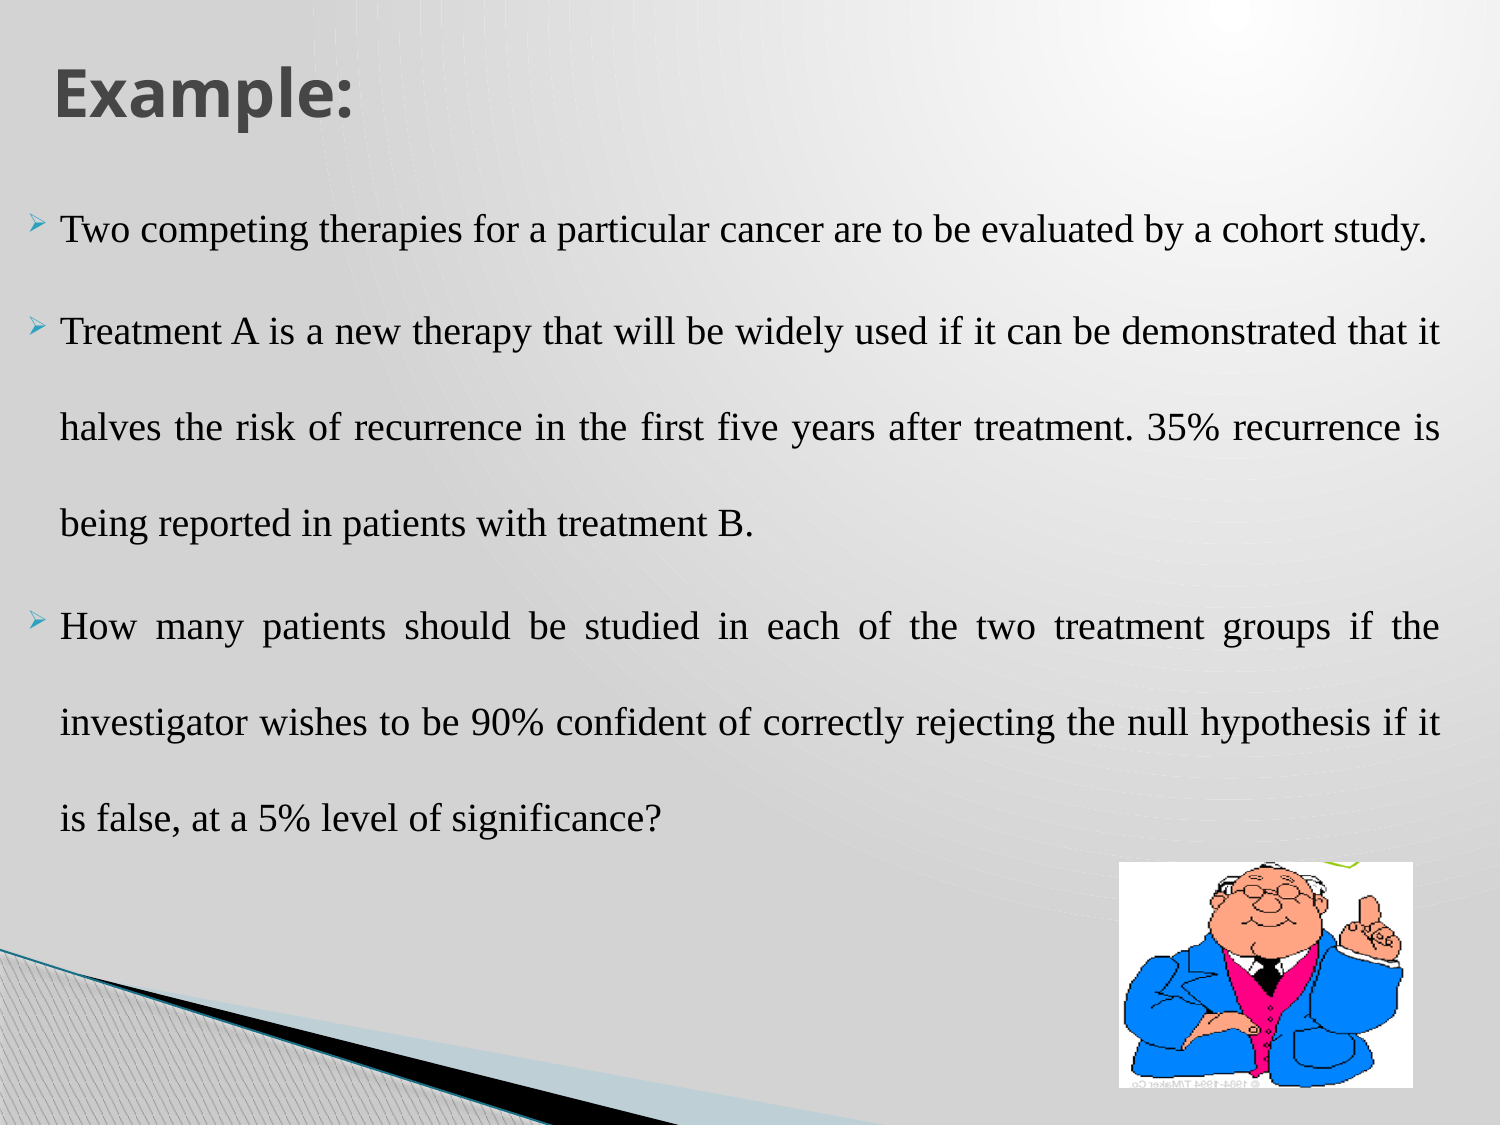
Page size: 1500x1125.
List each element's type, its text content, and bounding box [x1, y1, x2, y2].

list Two competing therapies for a particular cancer are to be evaluated by a cohort study. Treatment A is a new therapy that will be widely used if it can be demonstrated that it halves the risk of recurrence in the first five years after treatment. 35% recurrence is being reported in patients with treatment B. How many patients should be studied in each of the two treatment groups if the investigator wishes to be 90% confident of correctly rejecting the null hypothesis if it is false, at a 5% level of significance? [12, 147, 1457, 963]
picture [1118, 862, 1413, 1088]
title Example: [37, 45, 1388, 138]
